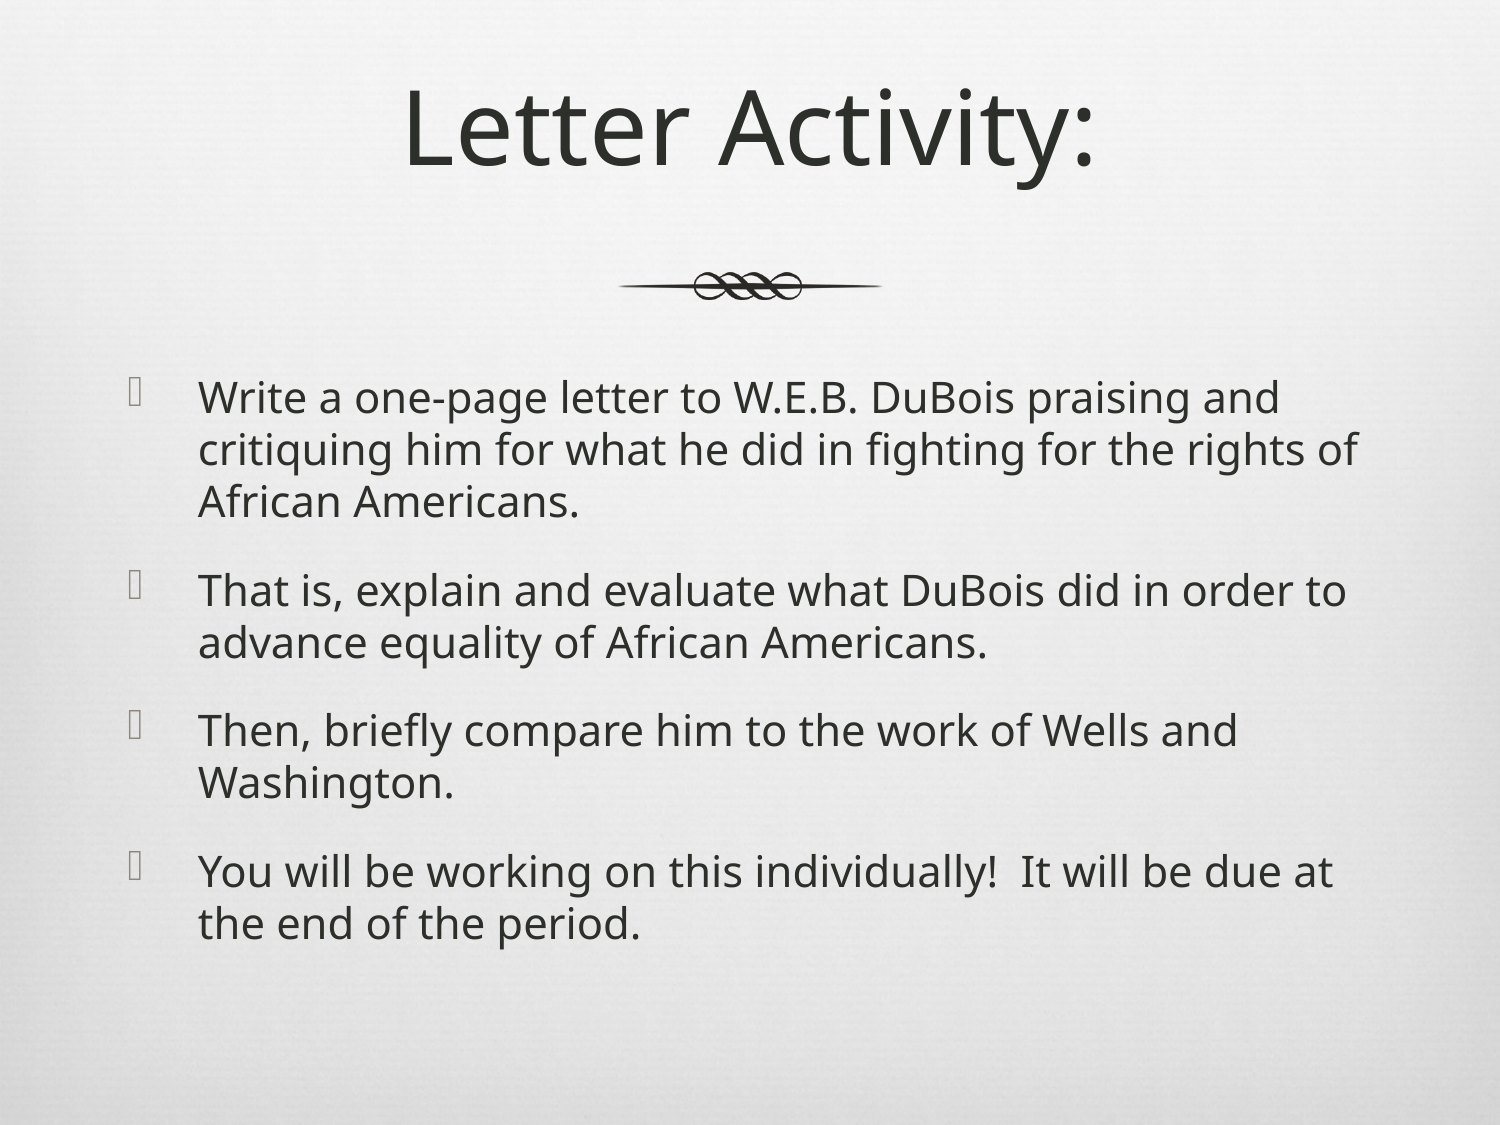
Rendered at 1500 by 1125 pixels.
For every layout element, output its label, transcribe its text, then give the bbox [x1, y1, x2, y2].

title Letter Activity: [112, 11, 1388, 236]
picture [615, 272, 885, 300]
list Write a one-page letter to W.E.B. DuBois praising and critiquing him for what he did in fighting for the rights of African Americans. That is, explain and evaluate what DuBois did in order to advance equality of African Americans. Then, briefly compare him to the work of Wells and Washington. You will be working on this individually! It will be due at the end of the period. [112, 362, 1388, 963]
